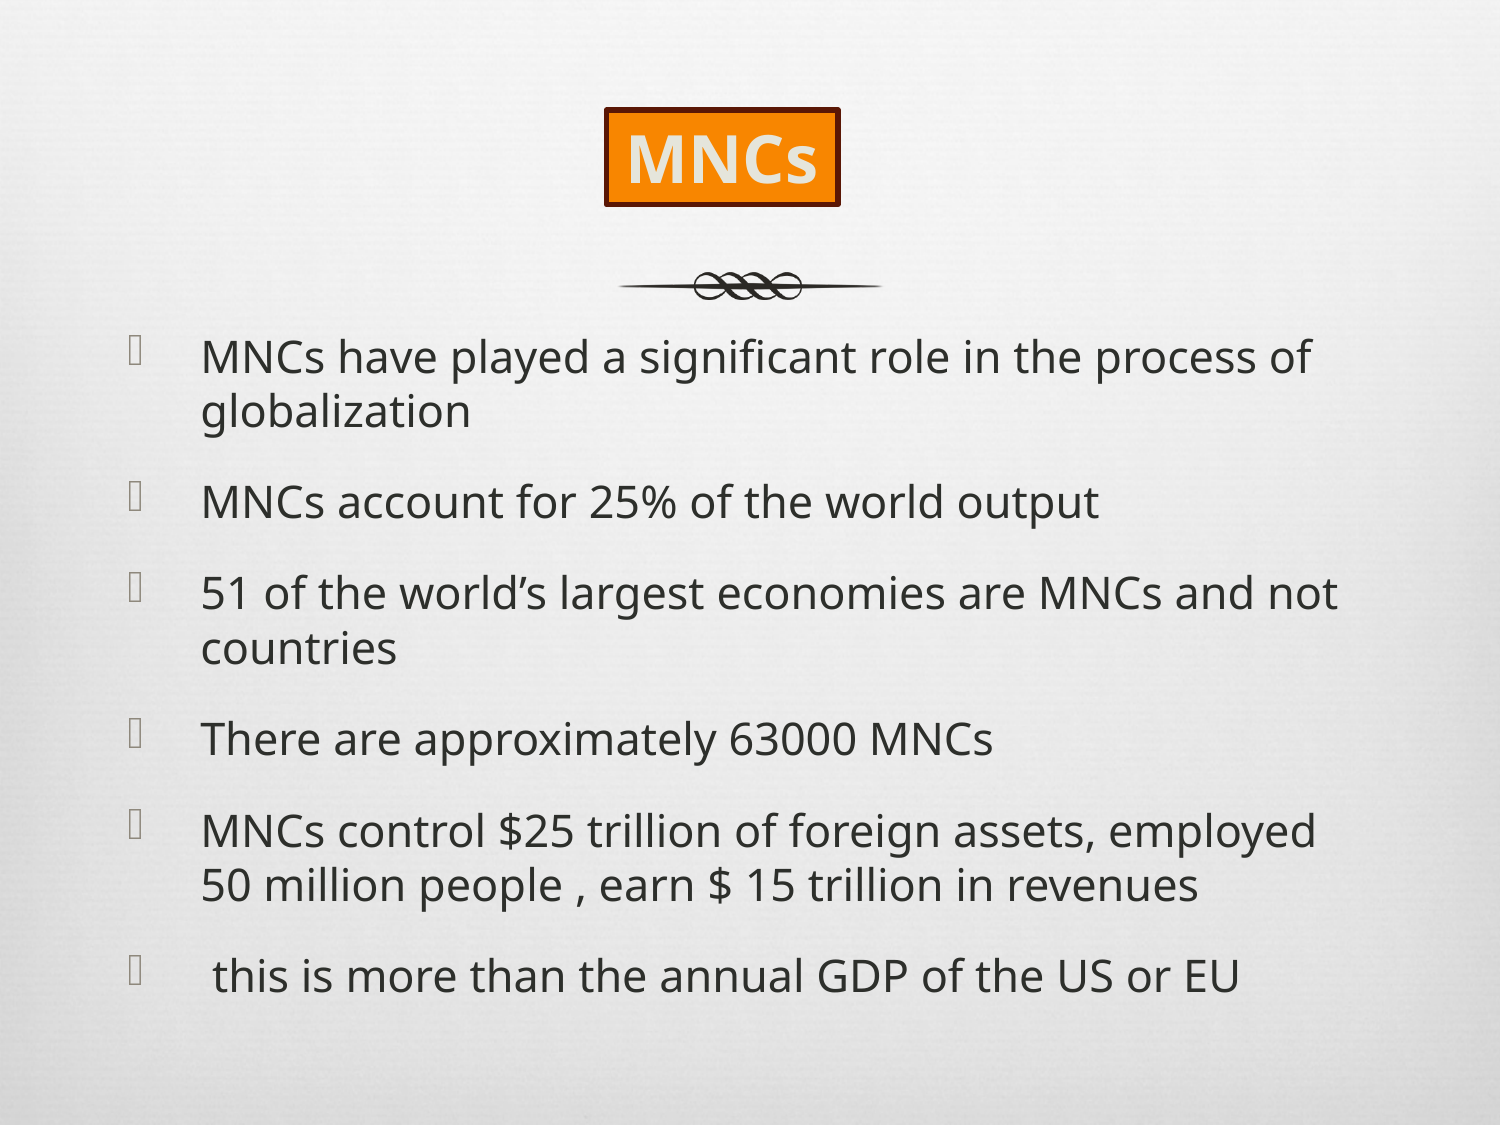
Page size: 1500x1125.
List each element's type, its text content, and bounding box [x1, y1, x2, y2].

list MNCs have played a significant role in the process of globalization MNCs account for 25% of the world output 51 of the world’s largest economies are MNCs and not countries There are approximately 63000 MNCs MNCs control $25 trillion of foreign assets, employed 50 million people , earn $ 15 trillion in revenues this is more than the annual GDP of the US or EU [112, 320, 1388, 1010]
text_box MNCs [604, 107, 841, 207]
picture [615, 272, 885, 300]
